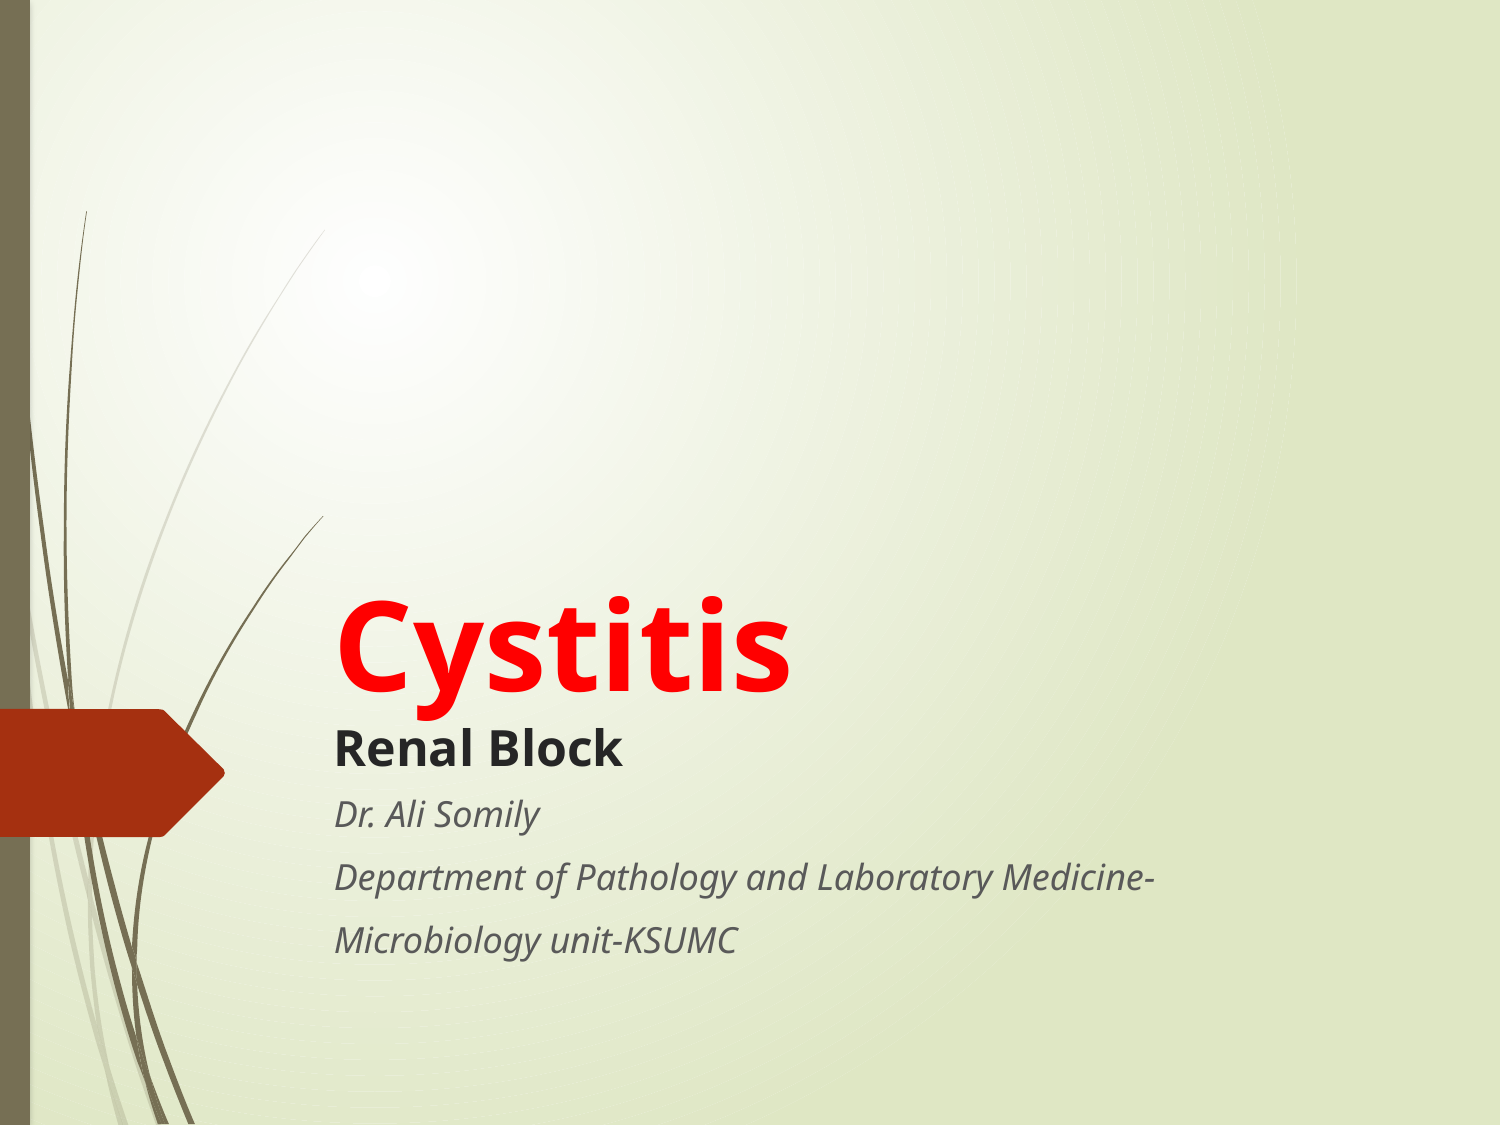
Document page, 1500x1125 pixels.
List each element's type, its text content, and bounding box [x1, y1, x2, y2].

subtitle Dr. Ali Somily Department of Pathology and Laboratory Medicine- Microbiology unit-KSUMC [318, 783, 1402, 969]
title Cystitis Renal Block [318, 412, 1402, 783]
